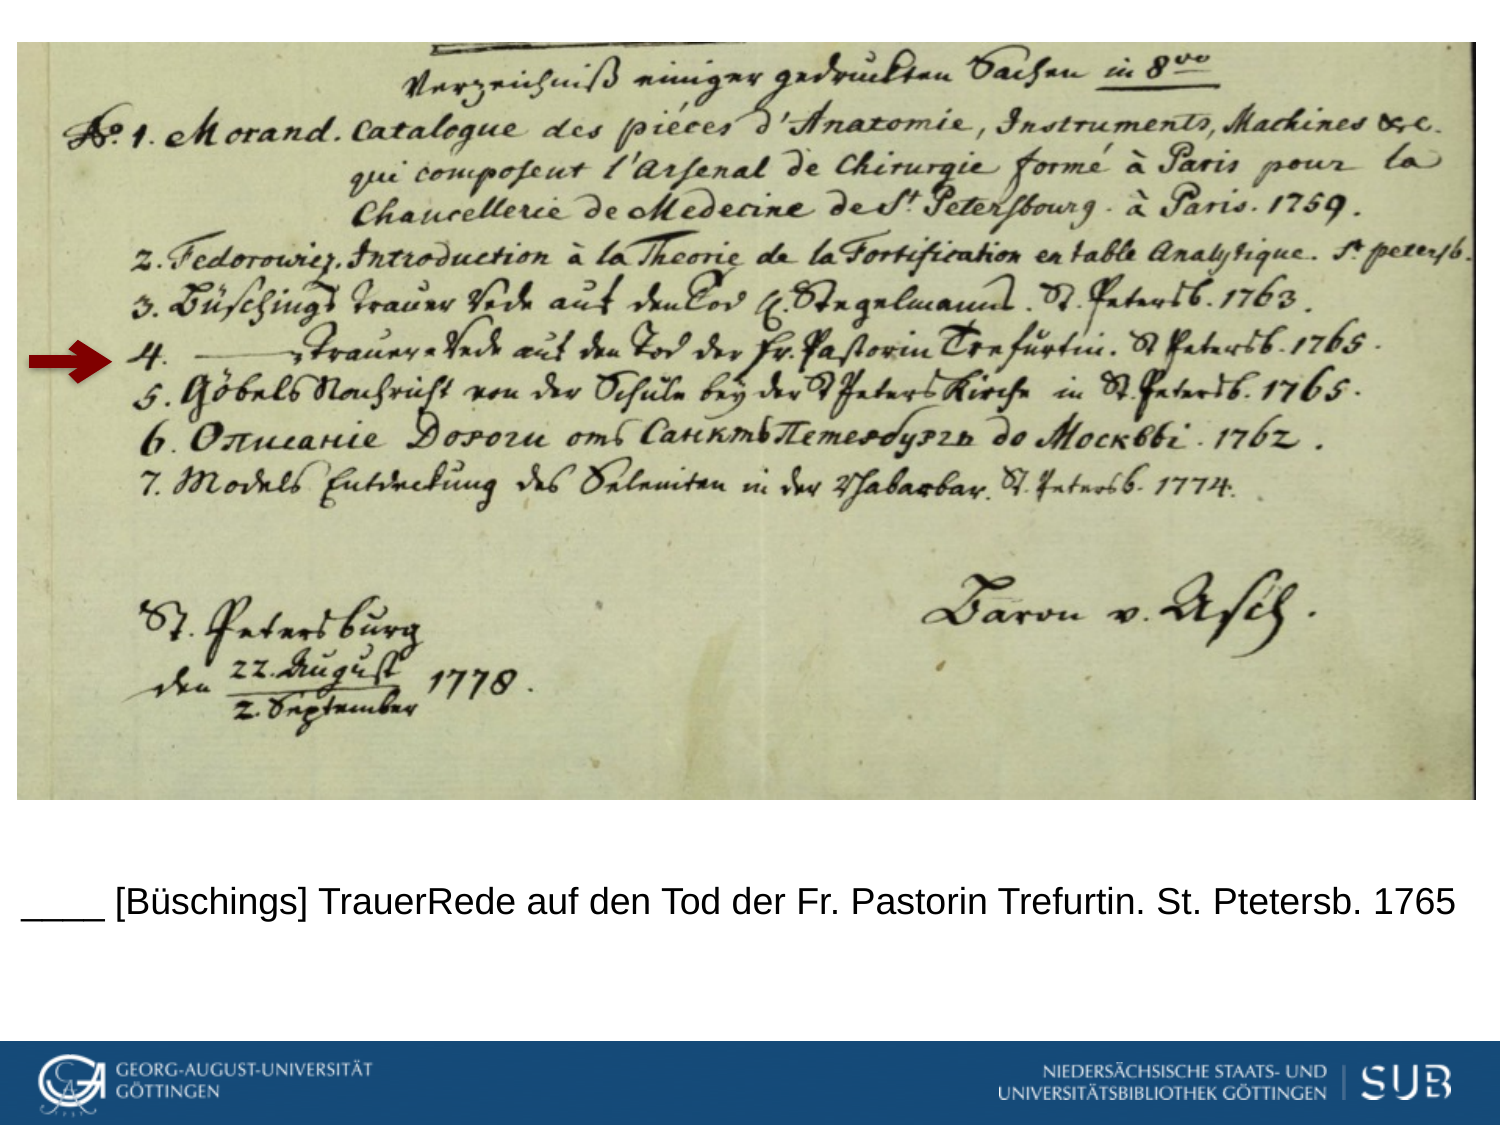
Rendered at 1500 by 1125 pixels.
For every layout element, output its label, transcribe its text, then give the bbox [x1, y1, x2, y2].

picture [0, 1041, 1500, 1125]
picture [17, 42, 1476, 801]
text_box ____ [Büschings] TrauerRede auf den Tod der Fr. Pastorin Trefurtin. St. Ptetersb. 1765 [6, 869, 1472, 930]
